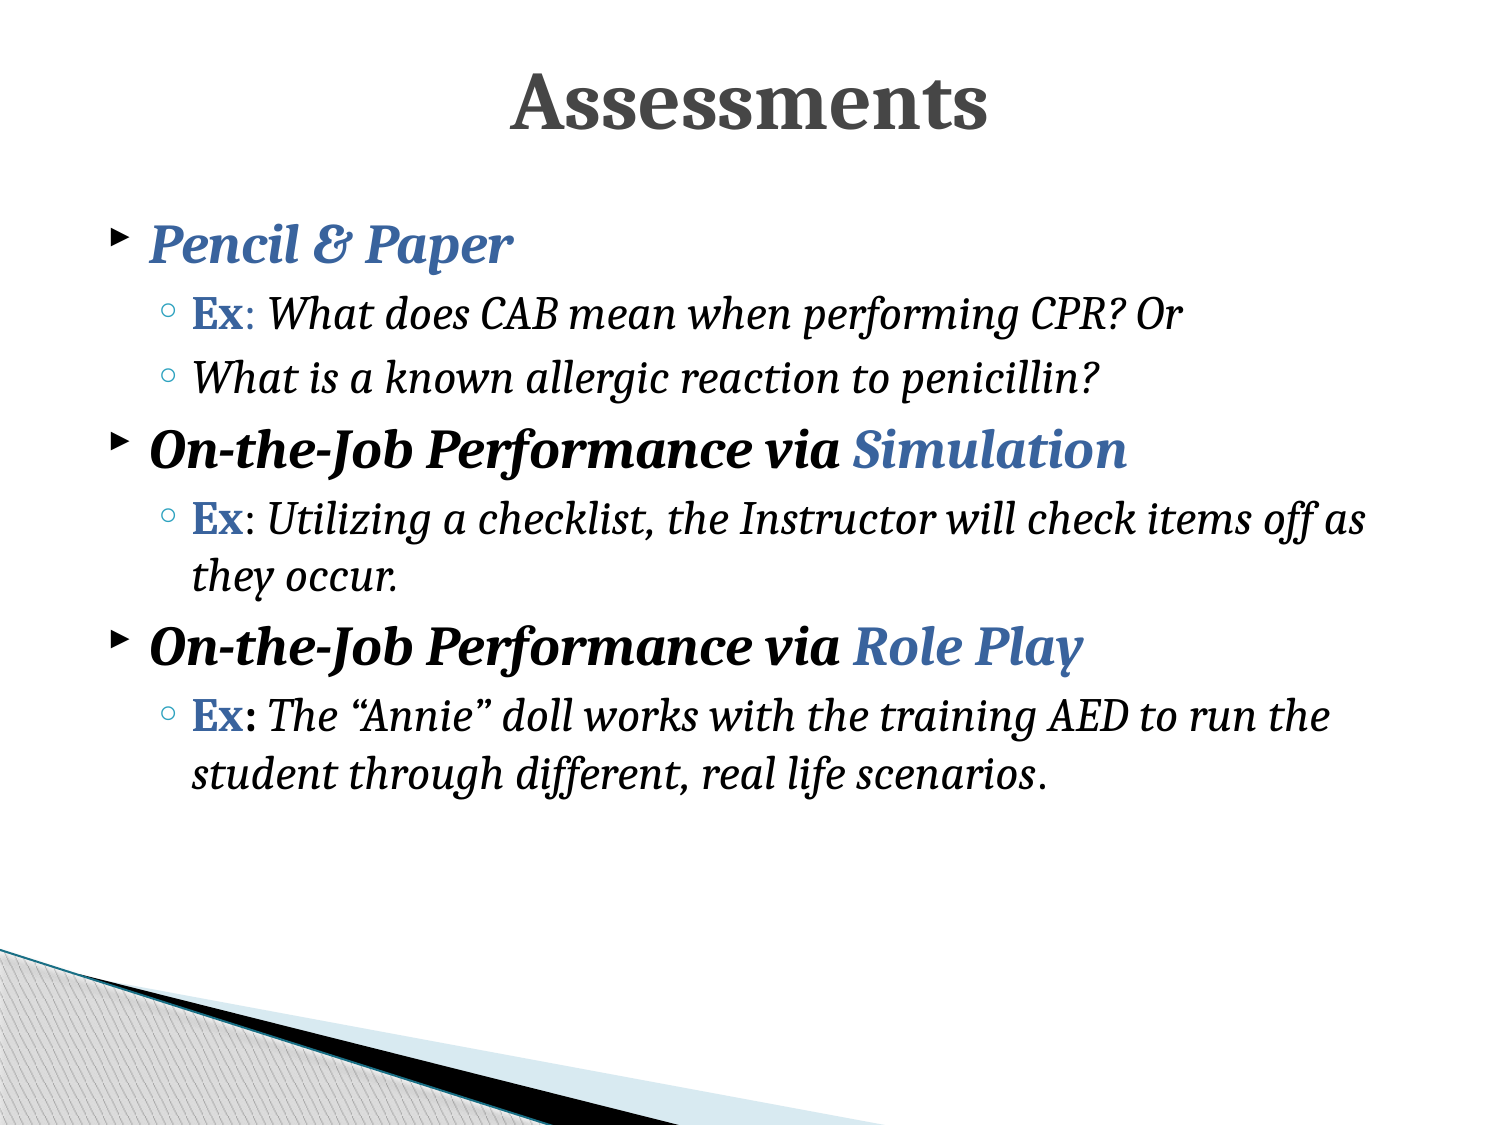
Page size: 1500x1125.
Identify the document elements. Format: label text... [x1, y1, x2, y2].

title Assessments [75, 24, 1425, 168]
list Pencil & Paper Ex: What does CAB mean when performing CPR? Or What is a known allergic reaction to penicillin? On-the-Job Performance via Simulation Ex: Utilizing a checklist, the Instructor will check items off as they occur. On-the-Job Performance via Role Play Ex: The “Annie” doll works with the training AED to run the student through different, real life scenarios. [75, 200, 1425, 943]
